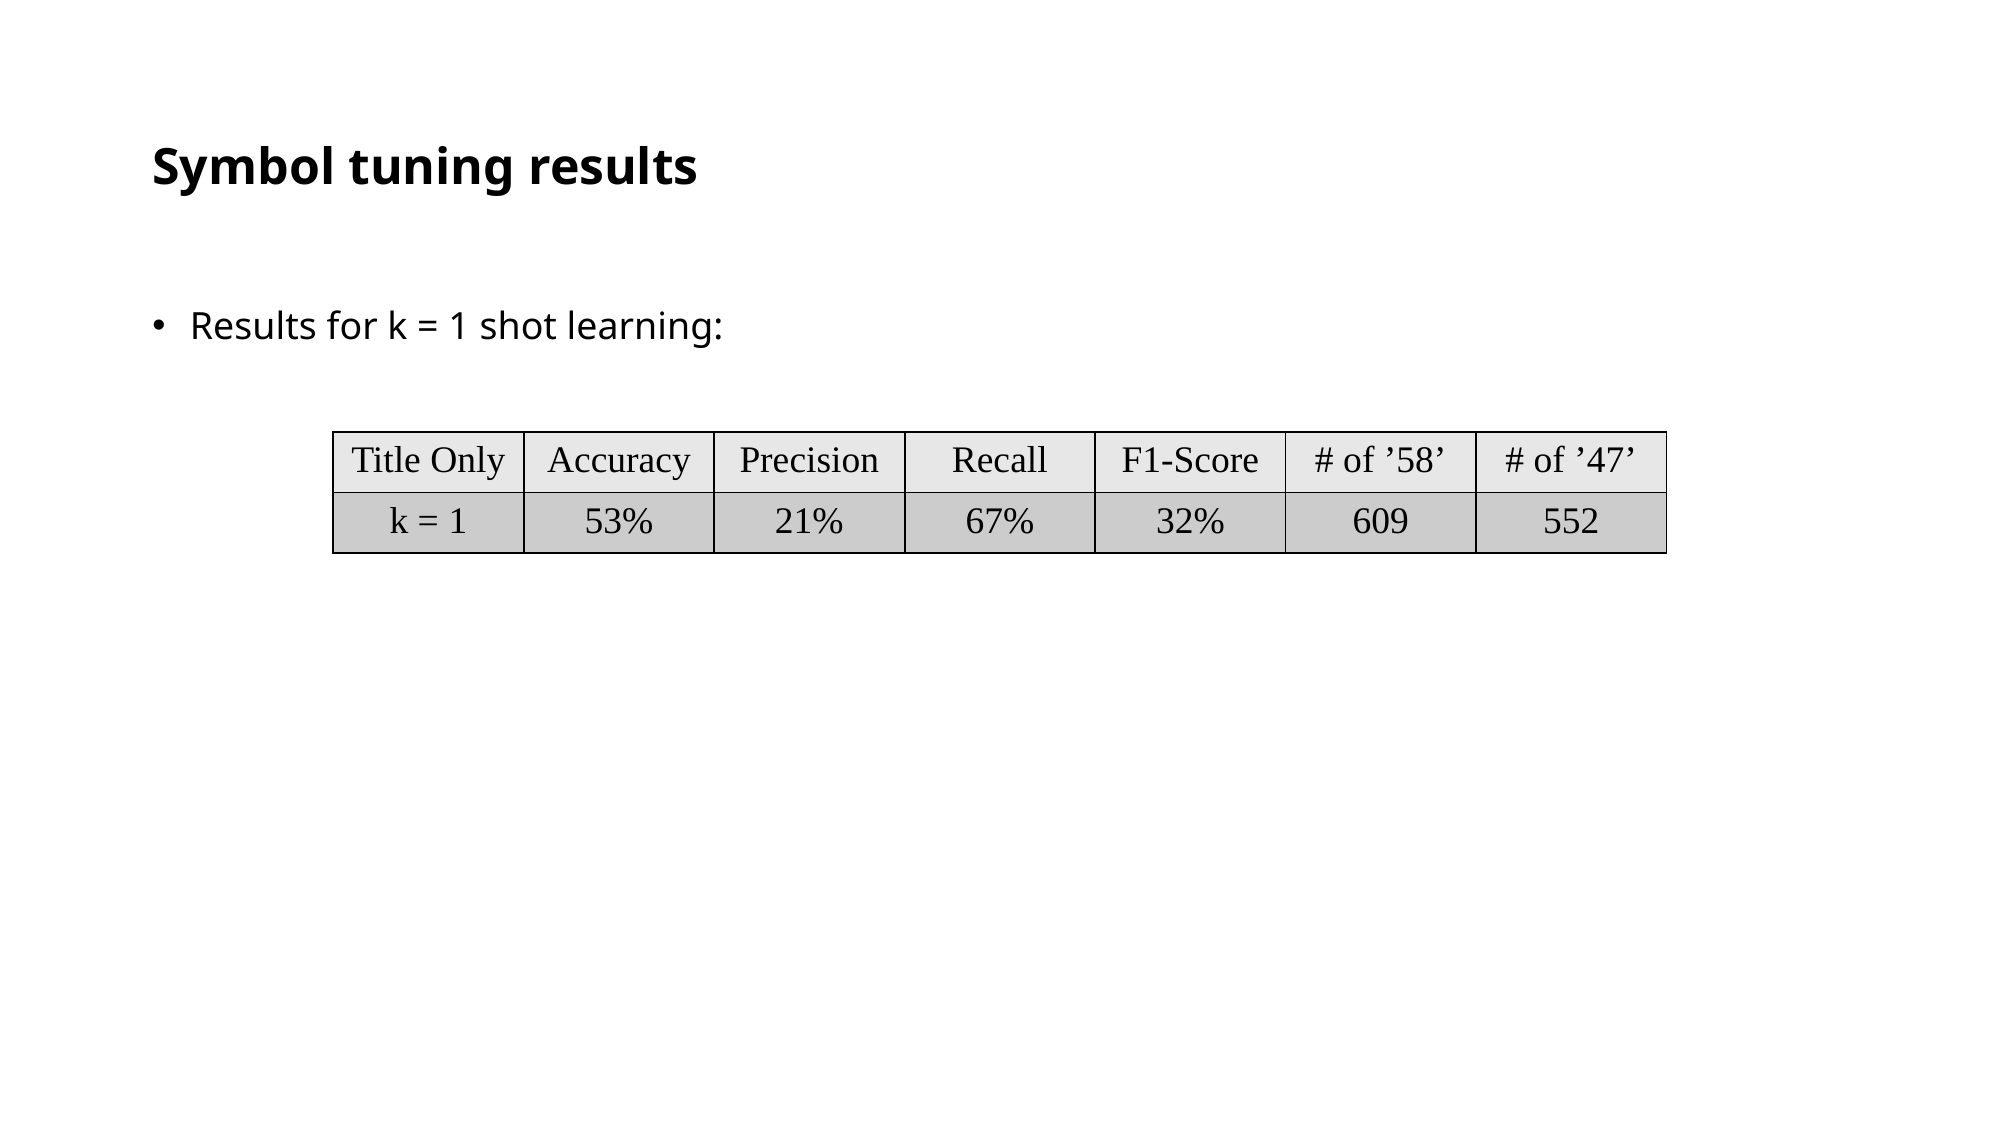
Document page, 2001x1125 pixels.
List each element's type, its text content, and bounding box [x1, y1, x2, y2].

table_header Title Only [334, 433, 523, 492]
list Results for k = 1 shot learning: [137, 299, 1863, 1014]
table_header Recall [906, 433, 1094, 492]
table_cell 552 [1477, 493, 1666, 552]
table_header Accuracy [525, 433, 713, 492]
table_cell 609 [1286, 493, 1475, 552]
title Symbol tuning results [137, 59, 1863, 278]
table_cell 21% [715, 493, 904, 552]
table_header # of ’47’ [1477, 433, 1666, 492]
table_cell 67% [906, 493, 1094, 552]
table_cell k = 1 [334, 493, 523, 552]
table_header # of ’58’ [1286, 433, 1475, 492]
table_header Precision [715, 433, 904, 492]
table_header F1-Score [1096, 433, 1285, 492]
table_cell 32% [1096, 493, 1285, 552]
table_cell 53% [525, 493, 713, 552]
